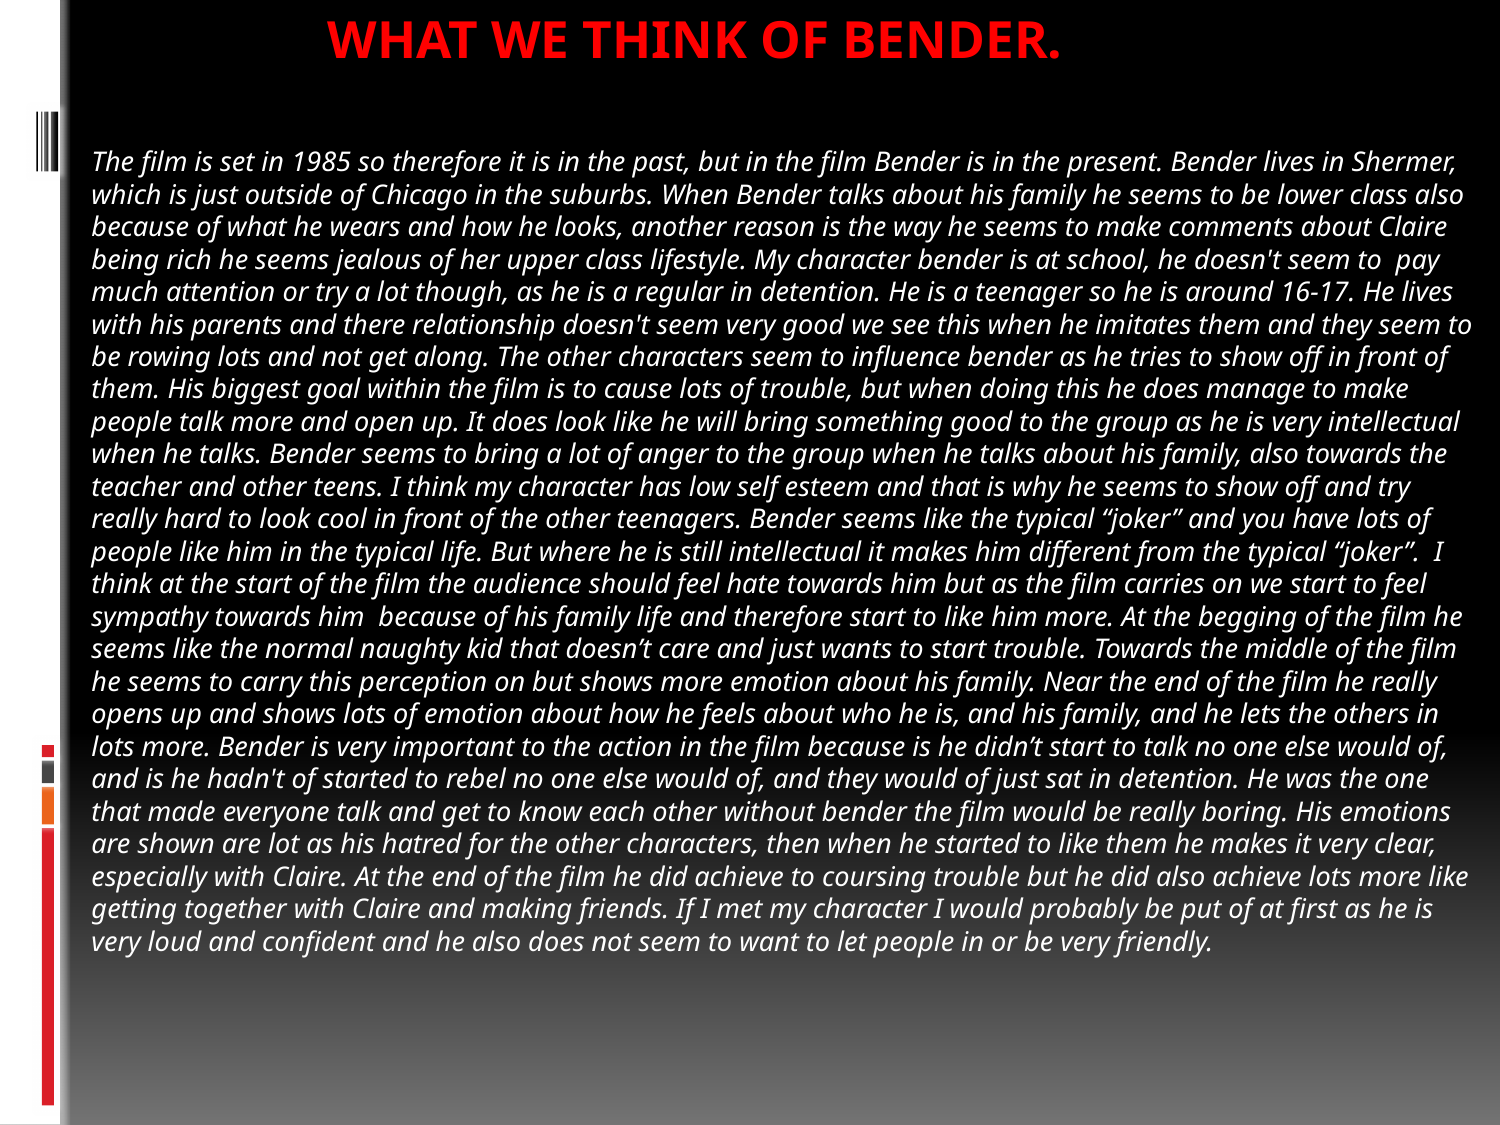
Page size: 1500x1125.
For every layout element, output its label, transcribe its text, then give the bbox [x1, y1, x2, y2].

text_box The film is set in 1985 so therefore it is in the past, but in the film Bender is in the present. Bender lives in Shermer, which is just outside of Chicago in the suburbs. When Bender talks about his family he seems to be lower class also because of what he wears and how he looks, another reason is the way he seems to make comments about Claire being rich he seems jealous of her upper class lifestyle. My character bender is at school, he doesn't seem to pay much attention or try a lot though, as he is a regular in detention. He is a teenager so he is around 16-17. He lives with his parents and there relationship doesn't seem very good we see this when he imitates them and they seem to be rowing lots and not get along. The other characters seem to influence bender as he tries to show off in front of them. His biggest goal within the film is to cause lots of trouble, but when doing this he does manage to make people talk more and open up. It does look like he will bring something good to the group as he is very intellectual when he talks. Bender seems to bring a lot of anger to the group when he talks about his family, also towards the teacher and other teens. I think my character has low self esteem and that is why he seems to show off and try really hard to look cool in front of the other teenagers. Bender seems like the typical “joker” and you have lots of people like him in the typical life. But where he is still intellectual it makes him different from the typical “joker”. I think at the start of the film the audience should feel hate towards him but as the film carries on we start to feel sympathy towards him because of his family life and therefore start to like him more. At the begging of the film he seems like the normal naughty kid that doesn’t care and just wants to start trouble. Towards the middle of the film he seems to carry this perception on but shows more emotion about his family. Near the end of the film he really opens up and shows lots of emotion about how he feels about who he is, and his family, and he lets the others in lots more. Bender is very important to the action in the film because is he didn’t start to talk no one else would of, and is he hadn't of started to rebel no one else would of, and they would of just sat in detention. He was the one that made everyone talk and get to know each other without bender the film would be really boring. His emotions are shown are lot as his hatred for the other characters, then when he started to like them he makes it very clear, especially with Claire. At the end of the film he did achieve to coursing trouble but he did also achieve lots more like getting together with Claire and making friends. If I met my character I would probably be put of at first as he is very loud and confident and he also does not seem to want to let people in or be very friendly. [76, 137, 1495, 964]
title What we think of Bender. [312, 0, 1087, 137]
